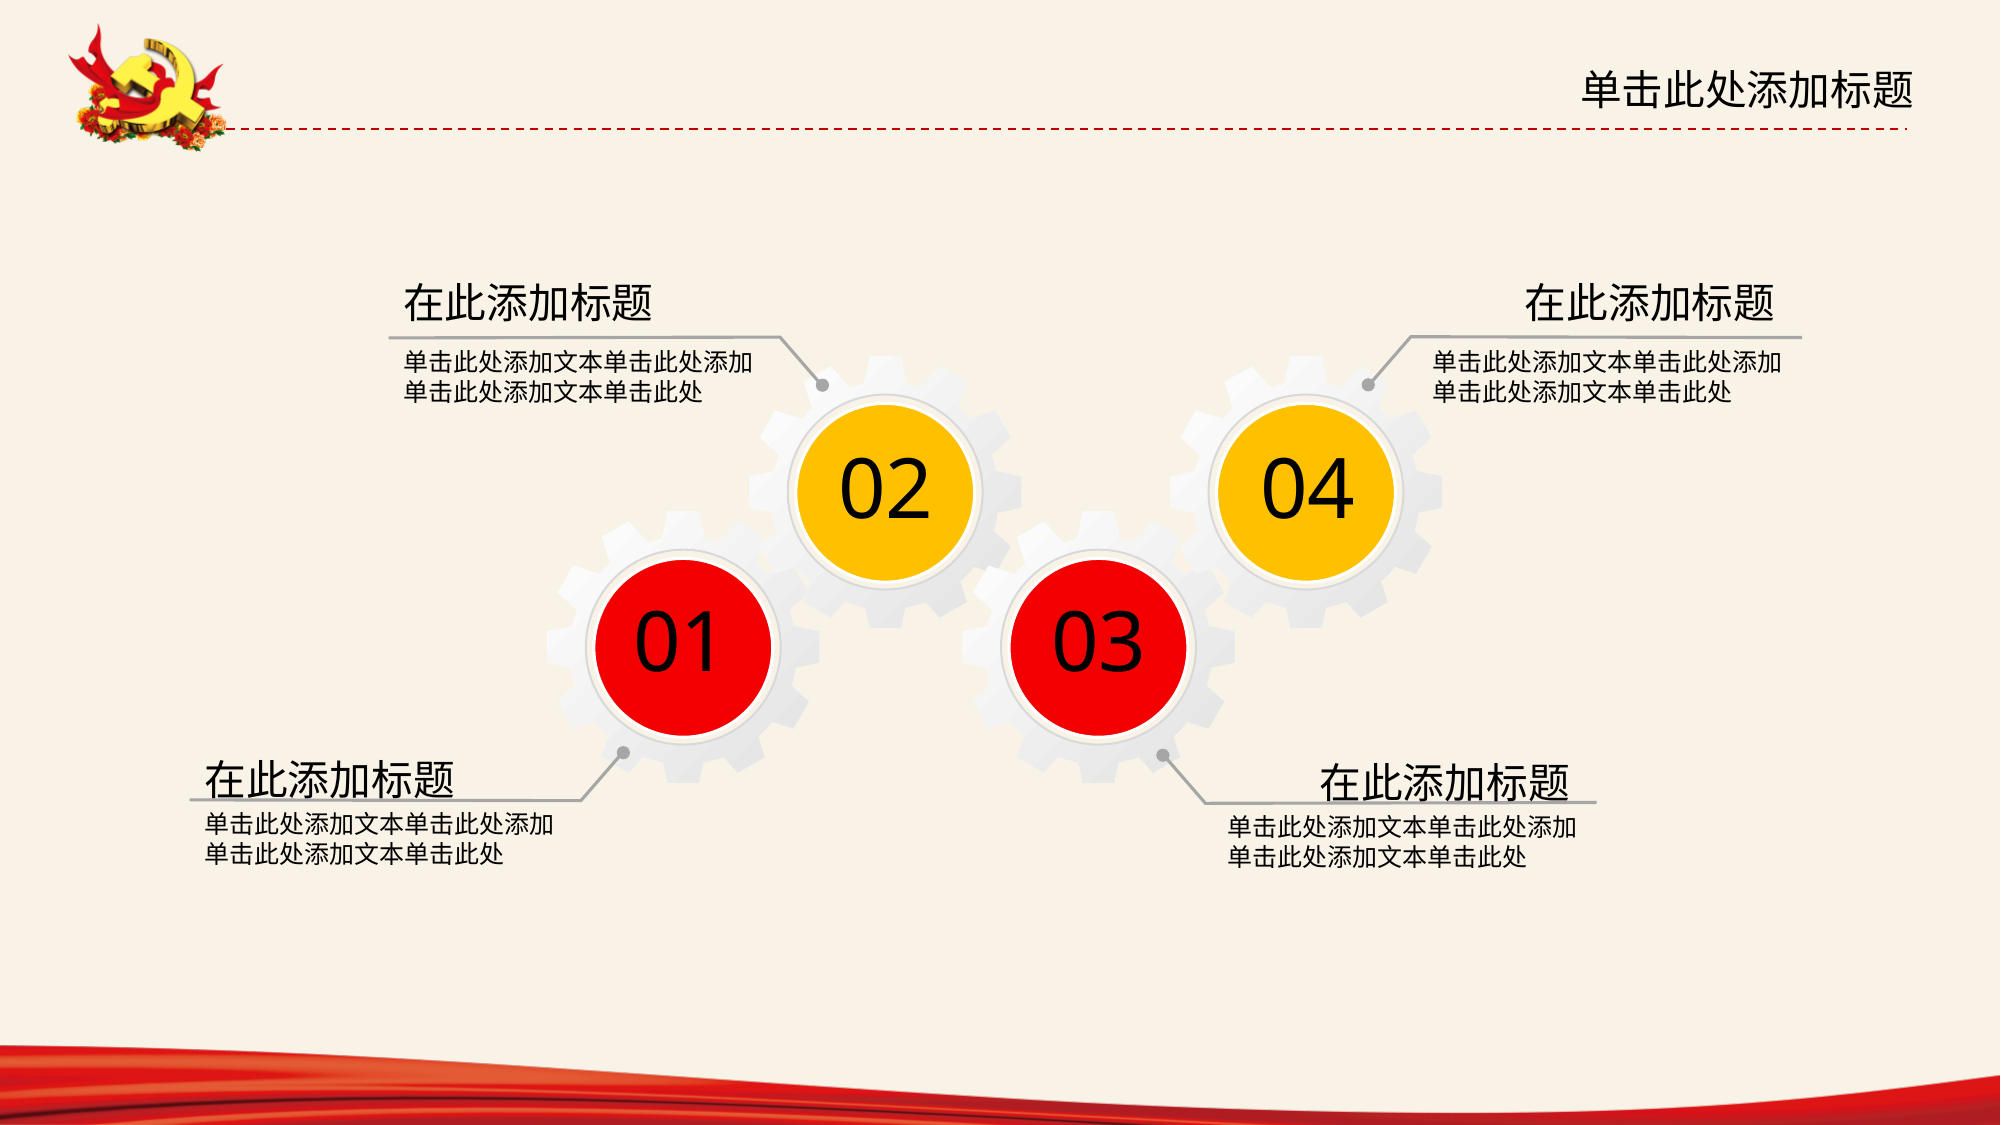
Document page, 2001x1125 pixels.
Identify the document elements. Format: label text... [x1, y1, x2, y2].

picture [68, 23, 227, 152]
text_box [189, 746, 630, 879]
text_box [1170, 356, 1442, 628]
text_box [749, 356, 1022, 628]
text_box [547, 511, 820, 783]
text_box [388, 269, 829, 417]
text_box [1156, 748, 1597, 882]
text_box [962, 511, 1235, 783]
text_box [1361, 269, 1802, 417]
title 单击此处添加标题 [1565, 52, 1959, 132]
picture [0, 997, 2000, 1125]
